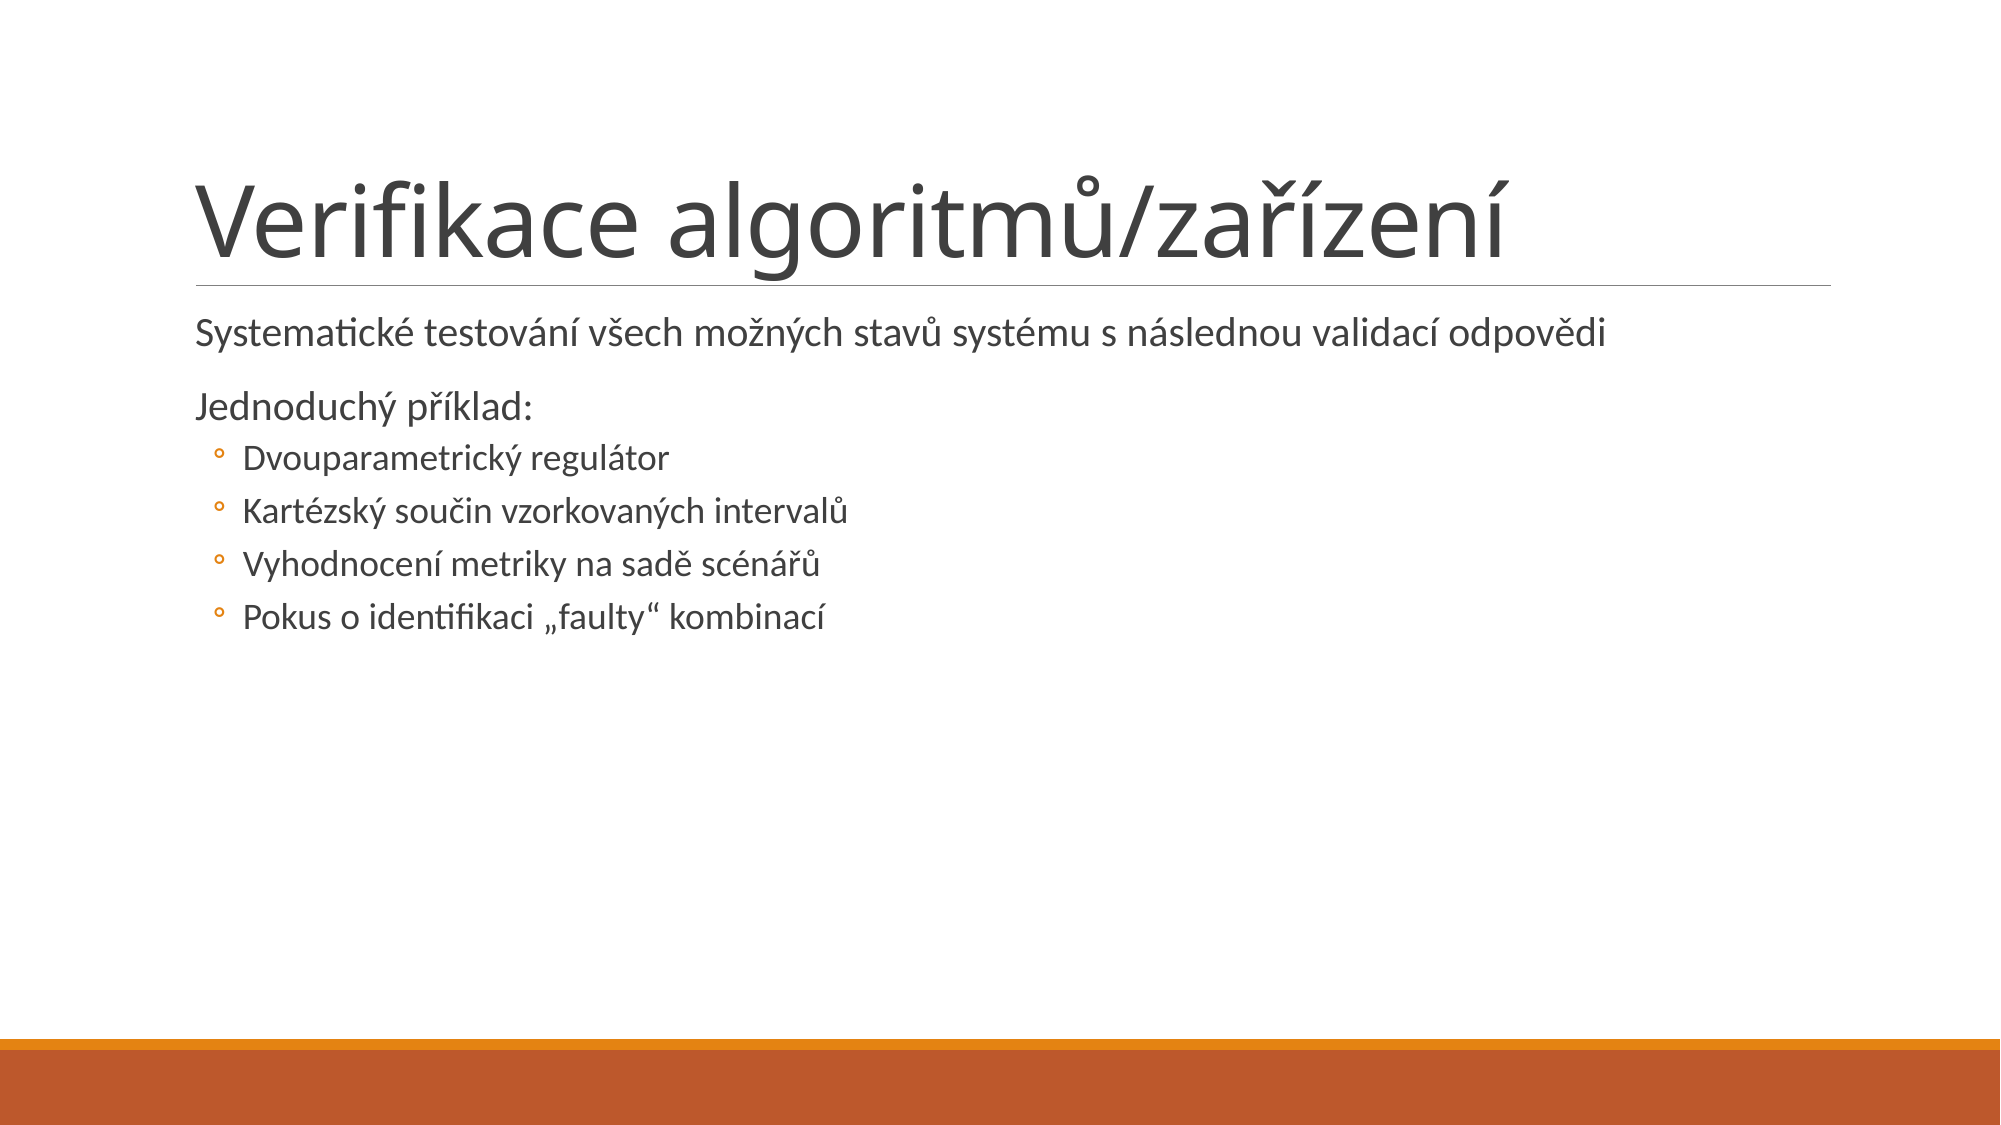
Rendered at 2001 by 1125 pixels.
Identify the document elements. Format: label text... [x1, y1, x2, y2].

title Verifikace algoritmů/zařízení [180, 47, 1830, 285]
list Systematické testování všech možných stavů systému s následnou validací odpovědi Jednoduchý příklad: Dvouparametrický regulátor Kartézský součin vzorkovaných intervalů Vyhodnocení metriky na sadě scénářů Pokus o identifikaci „faulty“ kombinací [180, 302, 1830, 963]
